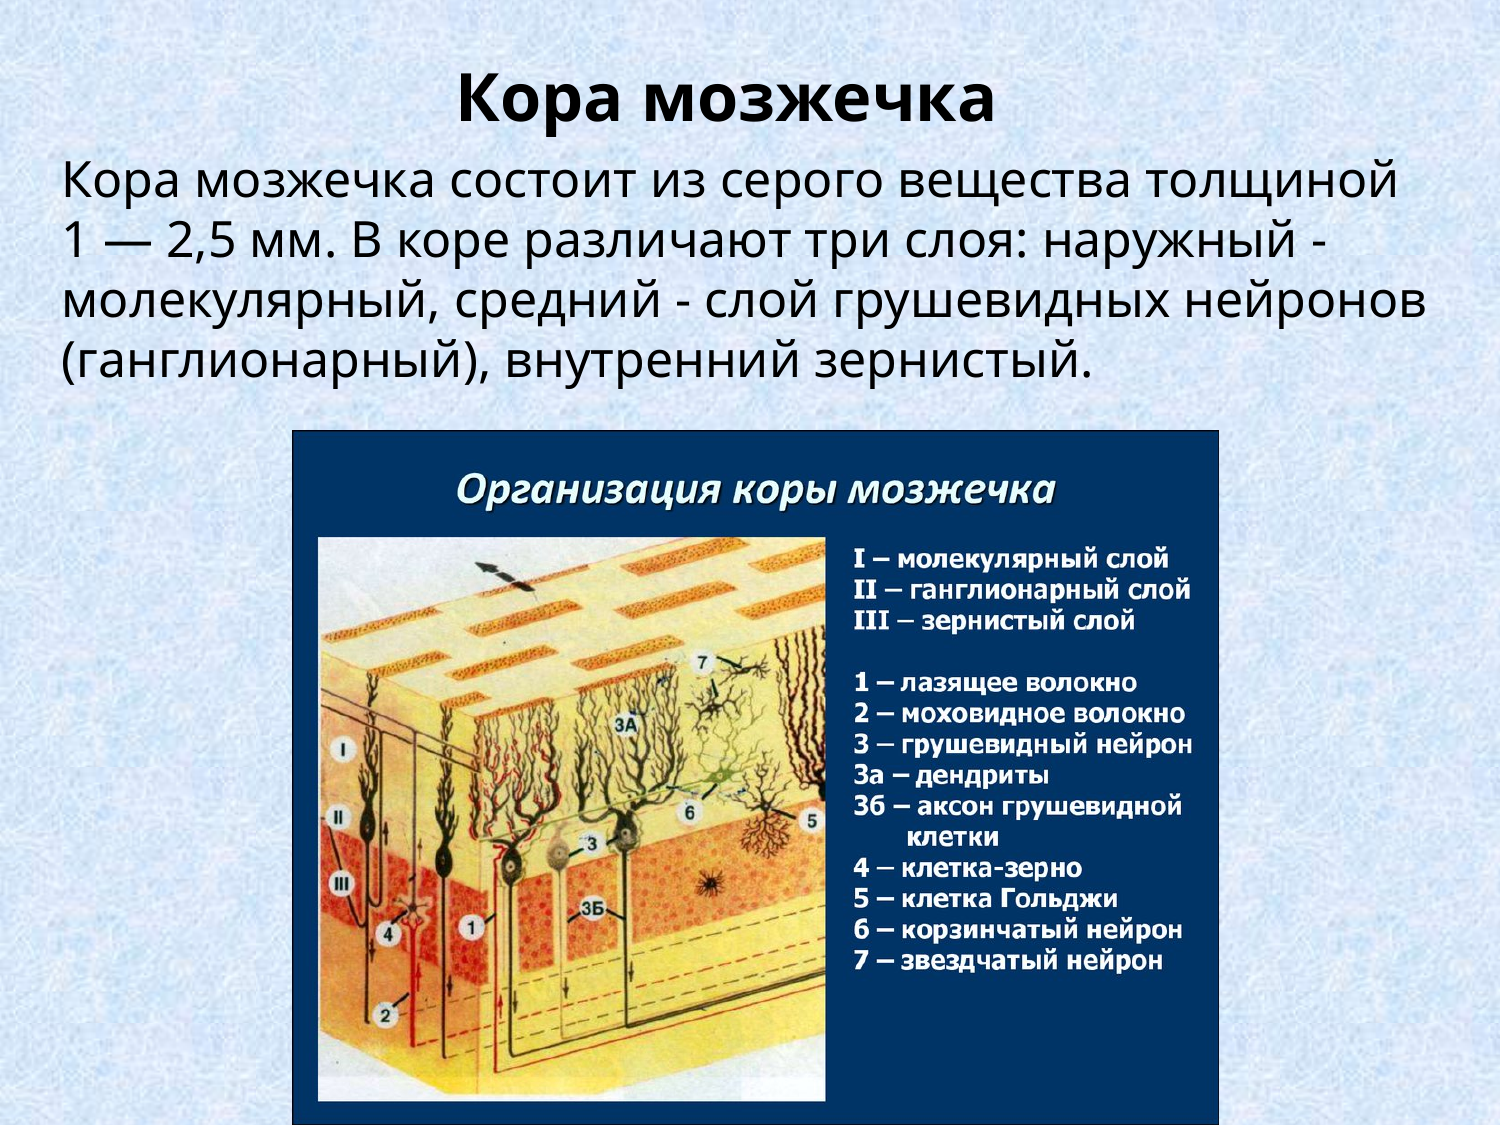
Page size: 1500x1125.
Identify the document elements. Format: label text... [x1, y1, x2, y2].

text_box Кора мозжечка состоит из серого вещества толщиной 1 — 2,5 мм. В коре различают три слоя: наружный - молекулярный, средний - слой грушевидных нейронов (ганглионарный), внутренний зернистый. [46, 140, 1454, 396]
list Кора мозжечка [0, 46, 1327, 168]
picture [0, 0, 1500, 1125]
